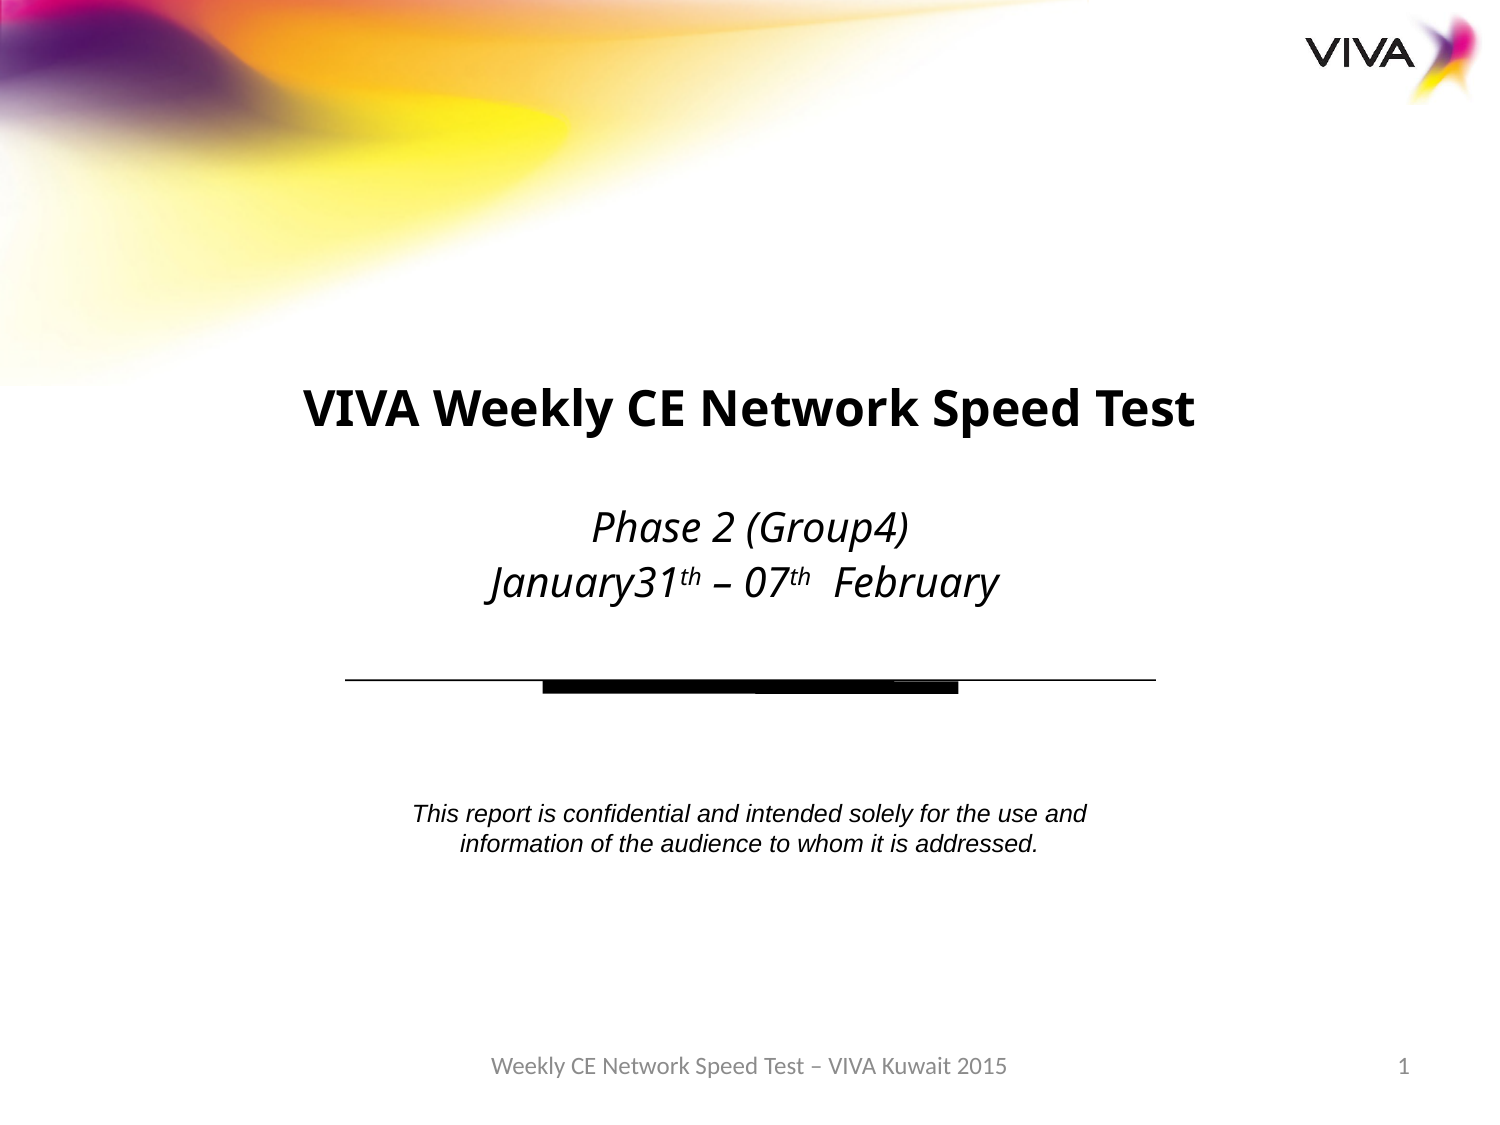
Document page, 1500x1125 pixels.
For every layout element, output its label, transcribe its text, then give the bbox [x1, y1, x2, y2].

picture [0, 0, 1089, 386]
text_box This report is confidential and intended solely for the use and information of the audience to whom it is addressed. [411, 797, 1089, 858]
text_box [344, 679, 1156, 688]
picture [1300, 12, 1485, 105]
text_box 1 [1074, 1042, 1425, 1103]
text_box Weekly CE Network Speed Test – VIVA Kuwait 2015 [205, 1042, 1074, 1103]
text_box VIVA Weekly CE Network Speed Test Phase 2 (Group4) January31th – 07th February [205, 376, 1295, 662]
